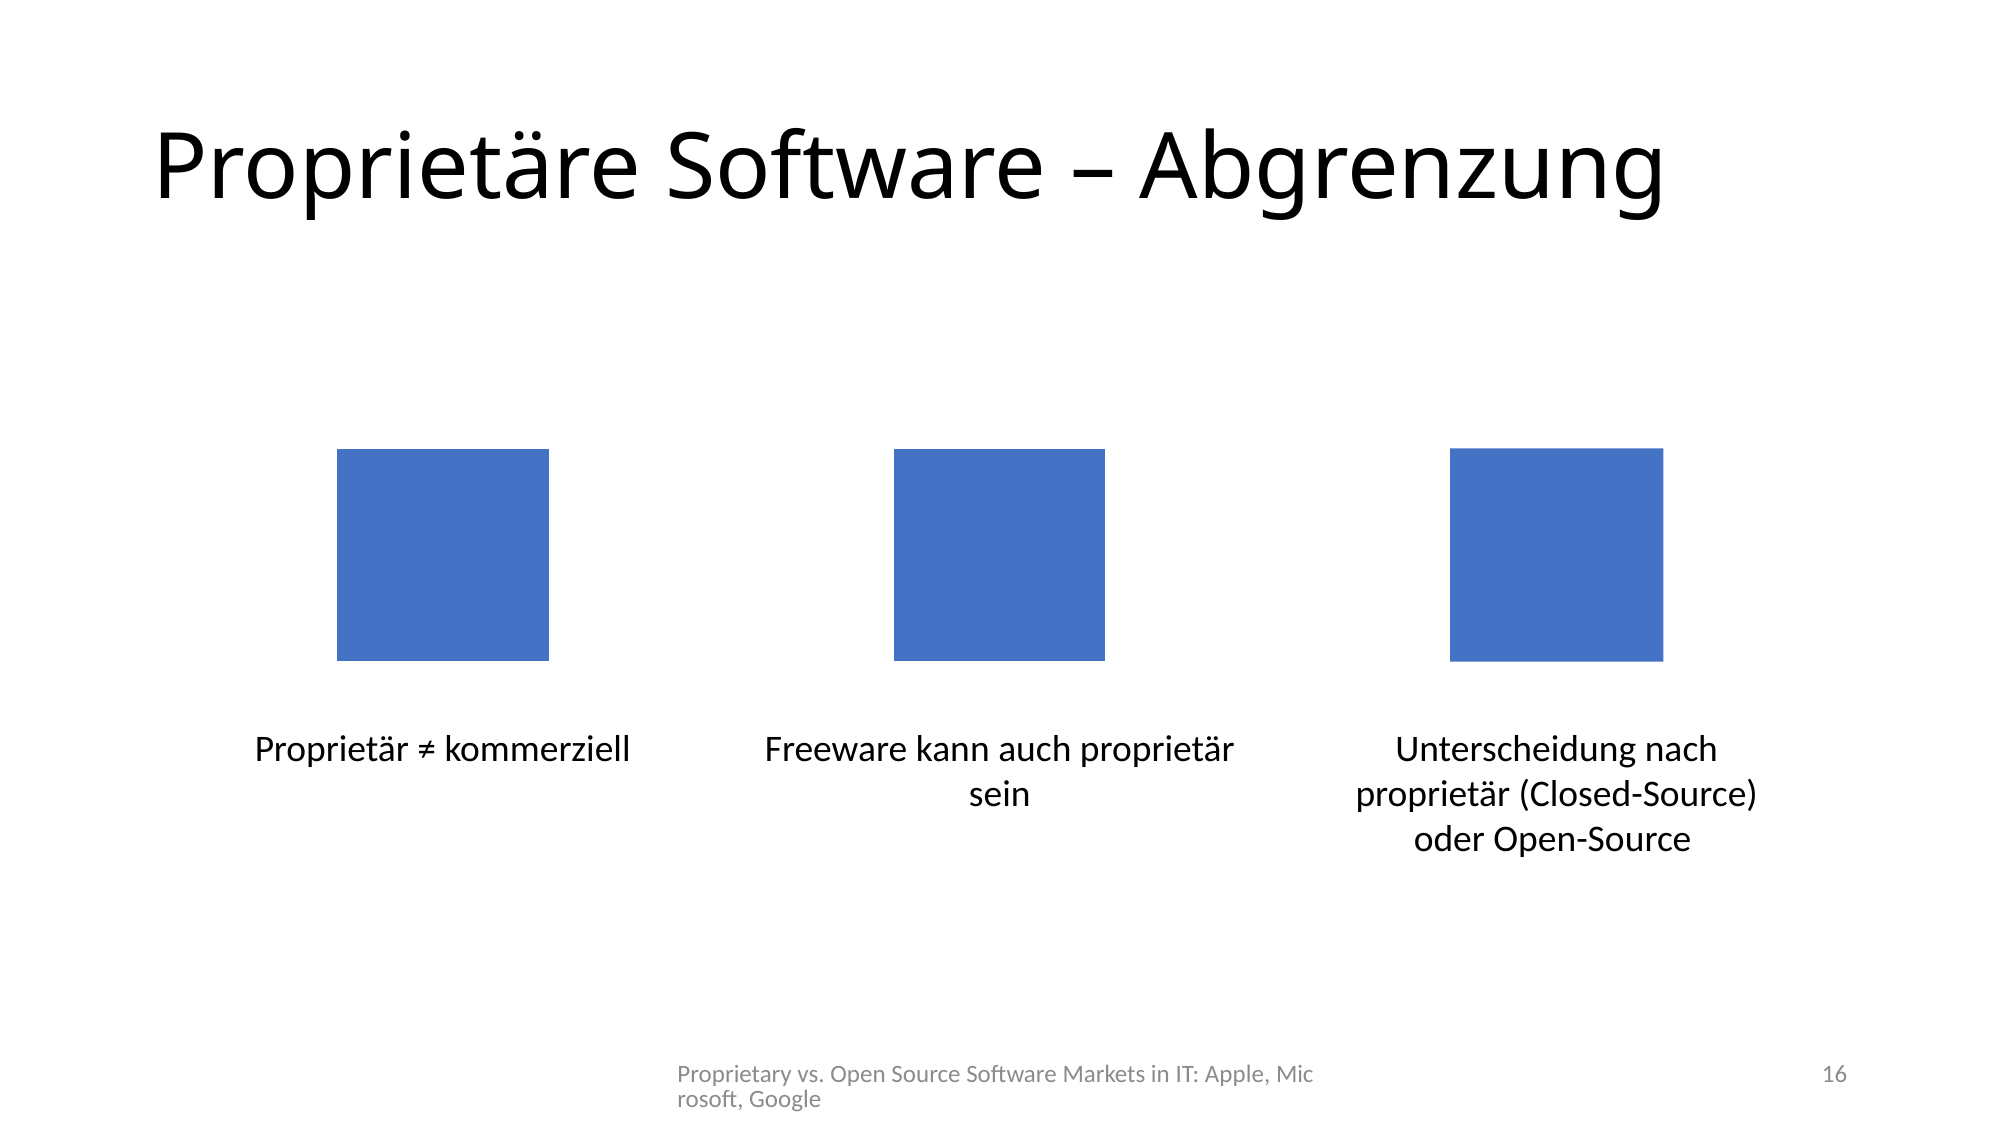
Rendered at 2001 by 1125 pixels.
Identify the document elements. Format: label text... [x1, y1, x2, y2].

title Proprietäre Software – Abgrenzung [137, 59, 1863, 278]
slide_number 16 [1412, 1042, 1863, 1103]
footer Proprietary vs. Open Source Software Markets in IT: Apple, Microsoft, Google [662, 1042, 1338, 1103]
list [137, 299, 1863, 1014]
